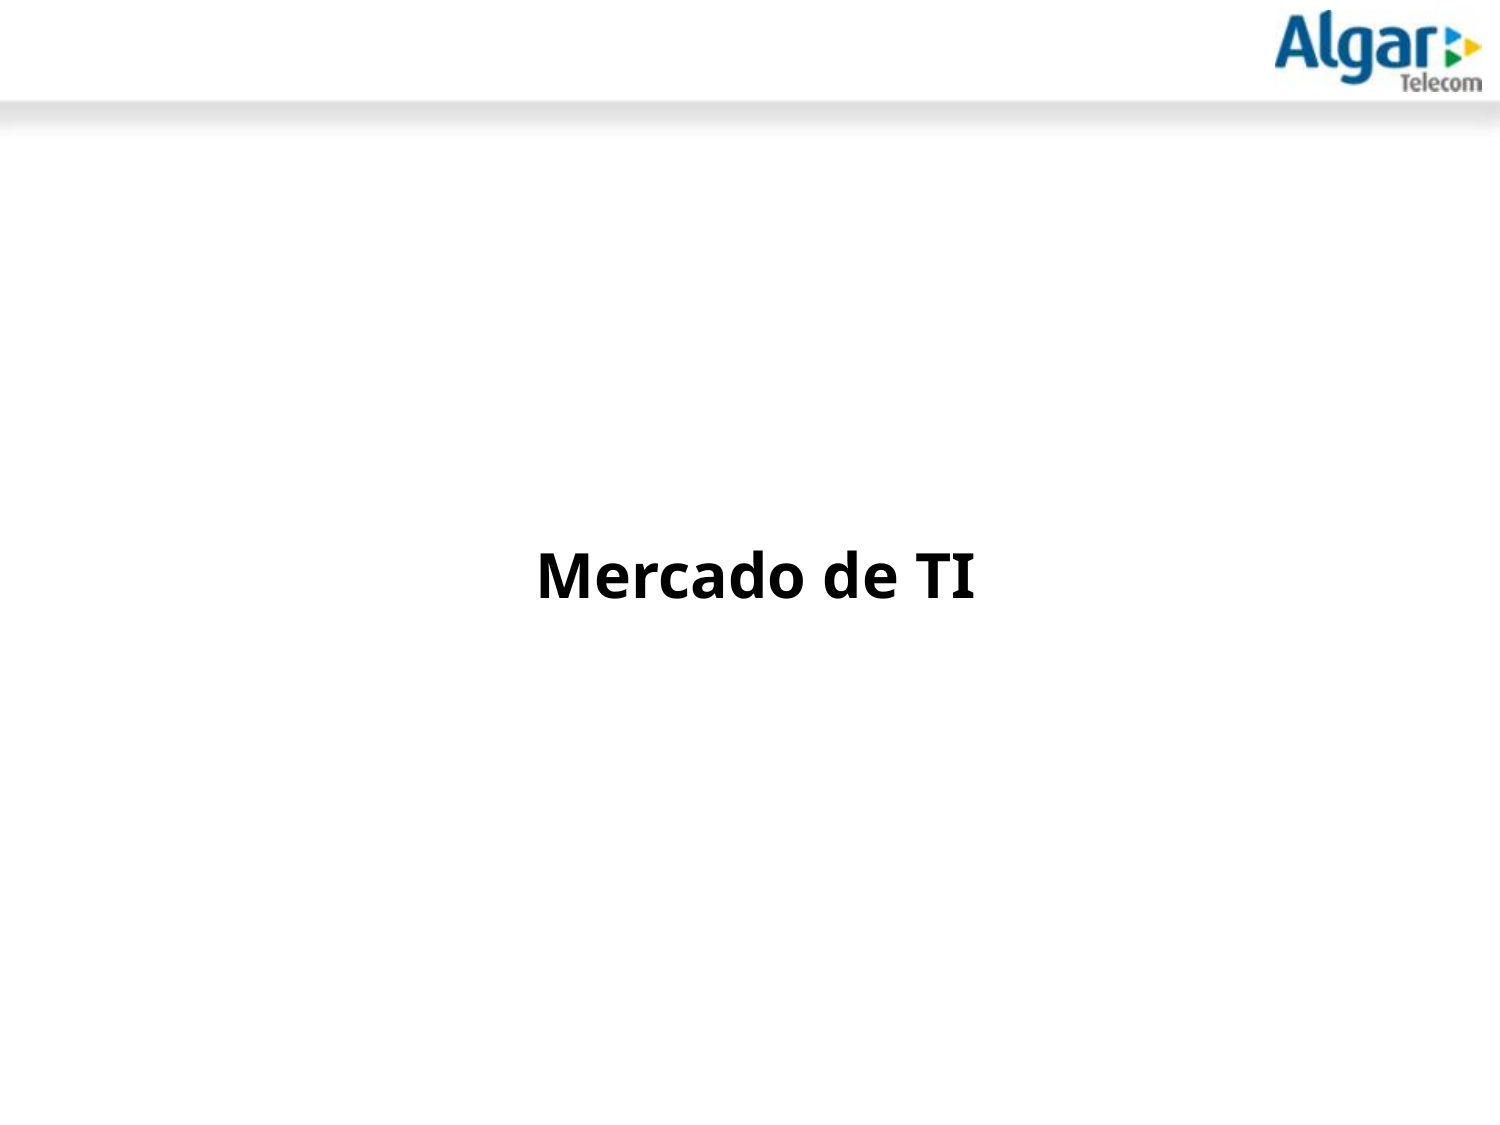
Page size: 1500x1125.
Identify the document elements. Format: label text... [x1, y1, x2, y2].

picture [1275, 10, 1482, 92]
title Mercado de TI [118, 461, 1394, 685]
picture [0, 95, 1500, 212]
